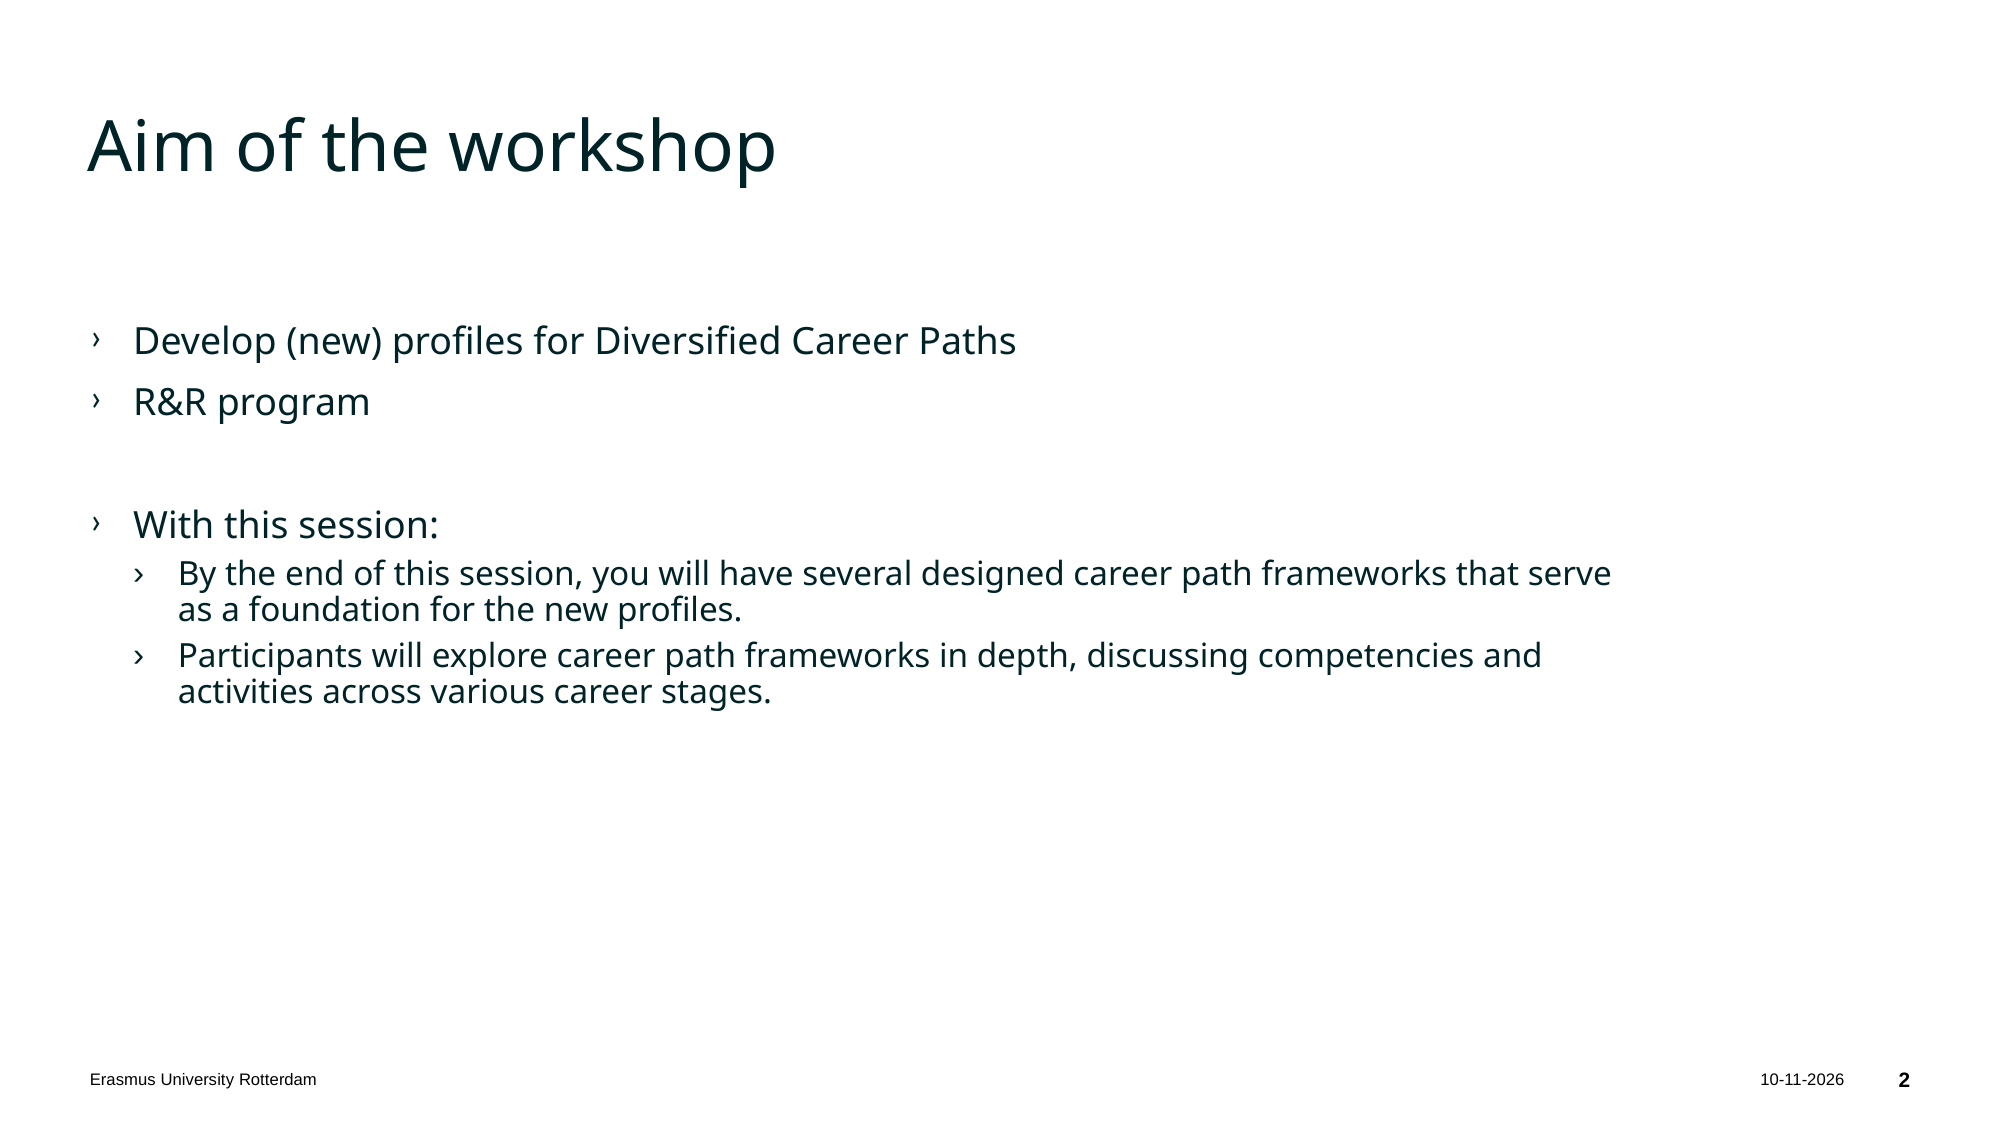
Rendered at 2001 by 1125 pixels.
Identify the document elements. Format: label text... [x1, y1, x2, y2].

slide_number 2 [1866, 1068, 1911, 1090]
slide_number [1730, 1068, 1845, 1090]
footer Erasmus University Rotterdam [89, 1068, 1708, 1090]
list Develop (new) profiles for Diversified Career Paths R&R program With this session: By the end of this session, you will have several designed career path frameworks that serve as a foundation for the new profiles. Participants will explore career path frameworks in depth, discussing competencies and activities across various career stages. [89, 322, 1655, 1035]
title Aim of the workshop [87, 118, 891, 235]
